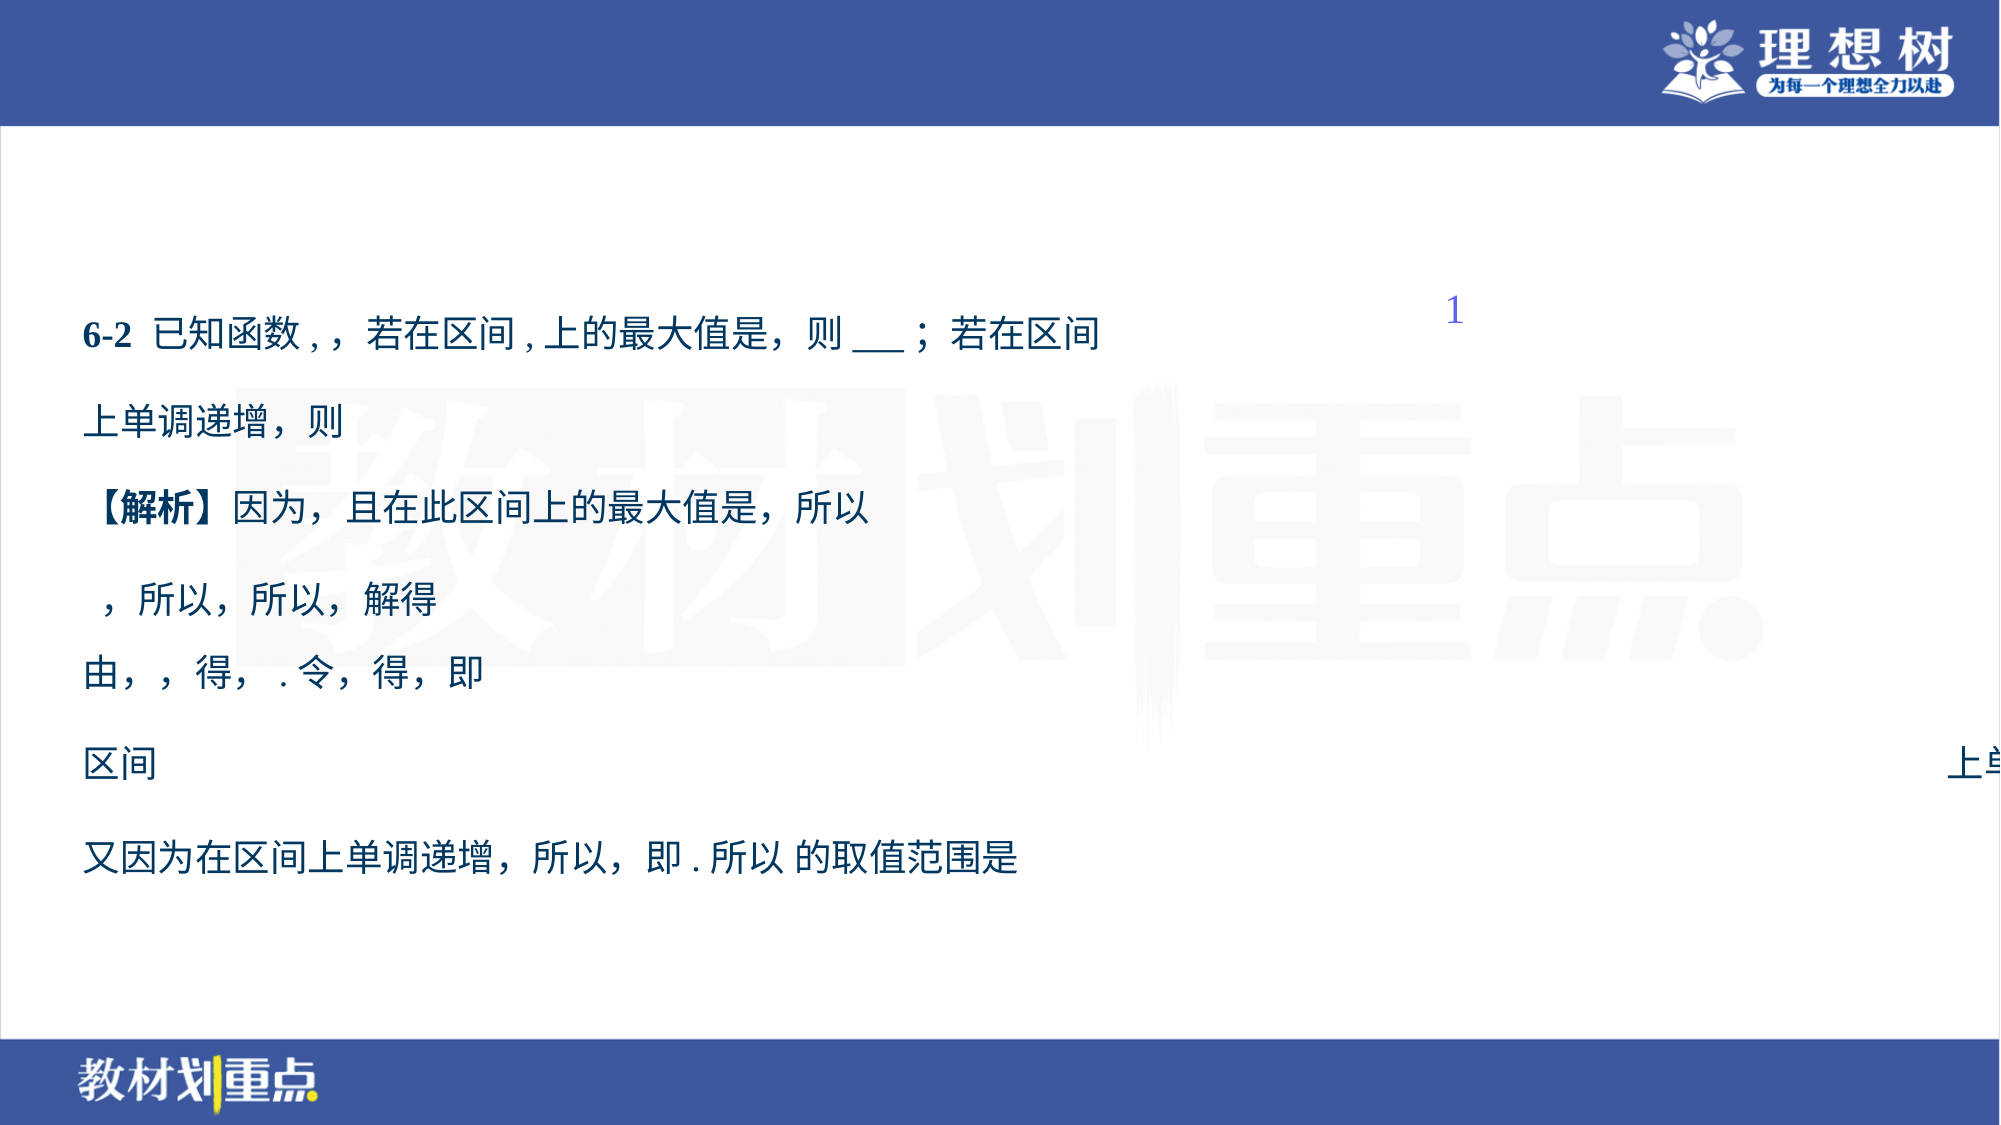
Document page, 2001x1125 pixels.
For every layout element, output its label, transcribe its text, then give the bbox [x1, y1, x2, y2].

picture [0, 0, 2000, 1125]
text_box 1 [1429, 279, 1481, 329]
